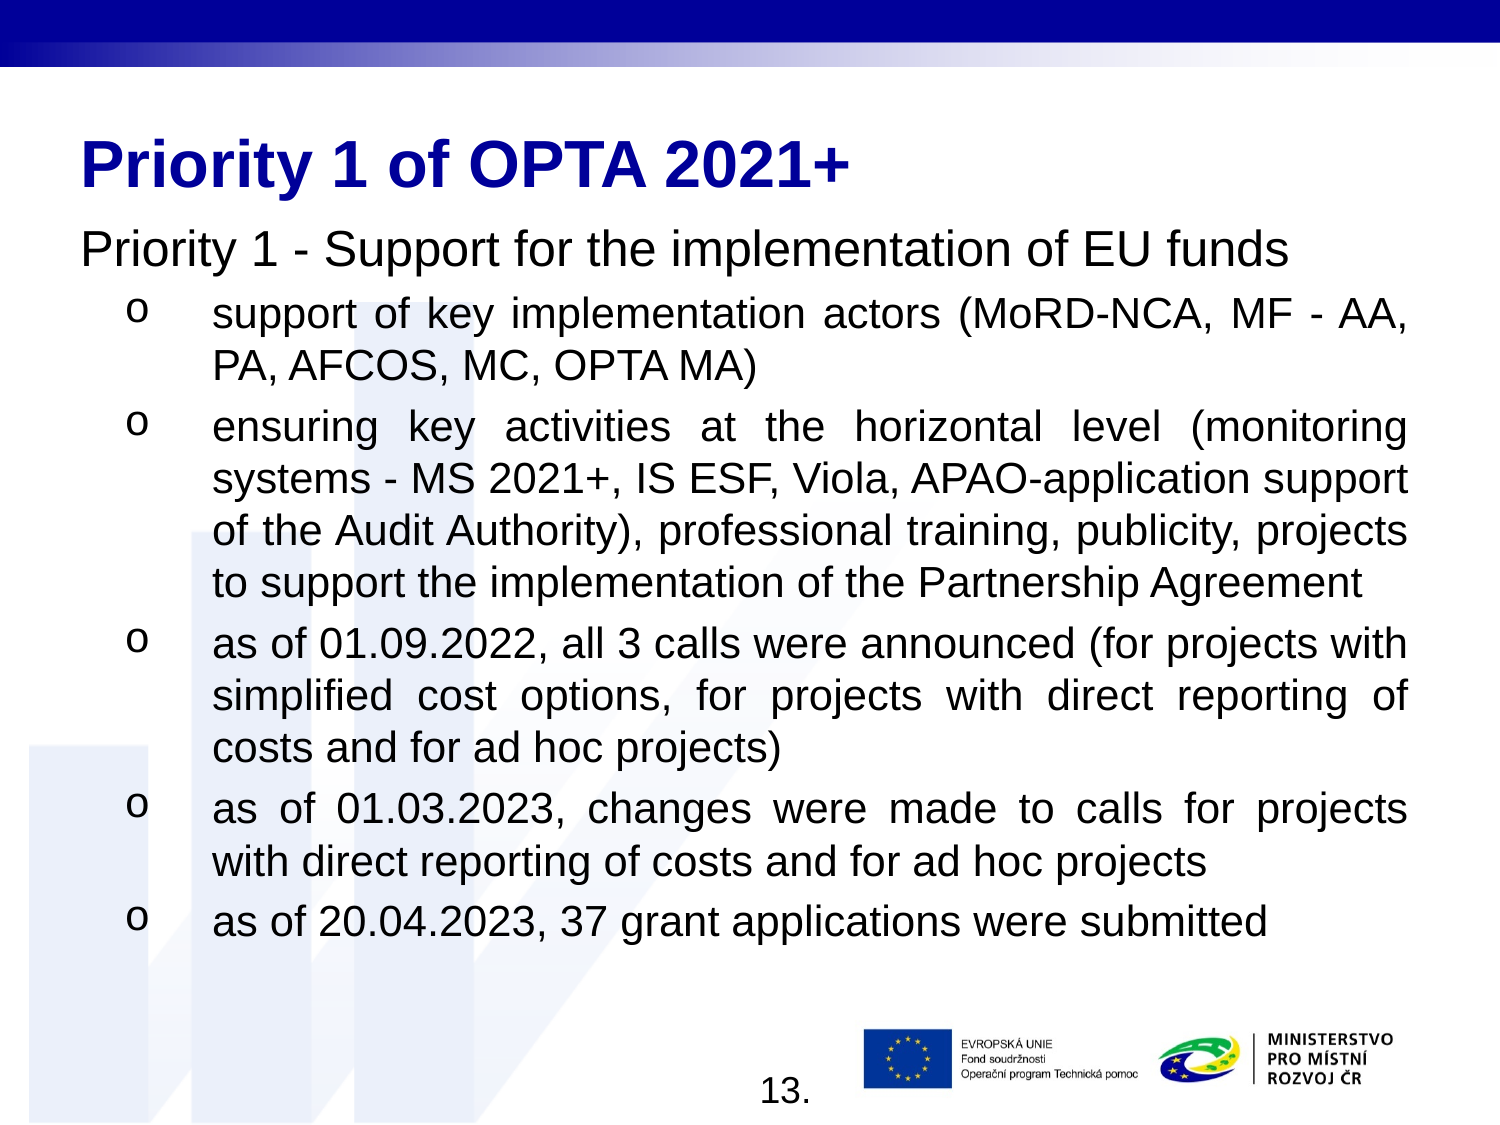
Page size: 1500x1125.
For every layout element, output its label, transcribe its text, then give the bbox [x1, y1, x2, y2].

text_box 13. [744, 1059, 828, 1119]
picture [29, 302, 1412, 1125]
list Priority 1 - Support for the implementation of EU funds support of key implementation actors (MoRD-NCA, MF - AA, PA, AFCOS, MC, OPTA MA)​ ensuring key activities at the horizontal level (monitoring systems - MS 2021+, IS ESF, Viola, APAO-application support of the Audit Authority), professional training, publicity, projects to support the implementation of the Partnership Agreement​​ as of 01.09.2022, all 3 calls were announced (for projects with simplified cost options, for projects with direct reporting of costs and for ad hoc projects)​ as of 01.03.2023, changes were made to calls for projects with direct reporting of costs and for ad hoc projects as of 20.04.2023, 37 grant applications were submitted [64, 208, 1425, 1012]
title Priority 1 of OPTA 2021+​ ​ [64, 113, 1425, 197]
